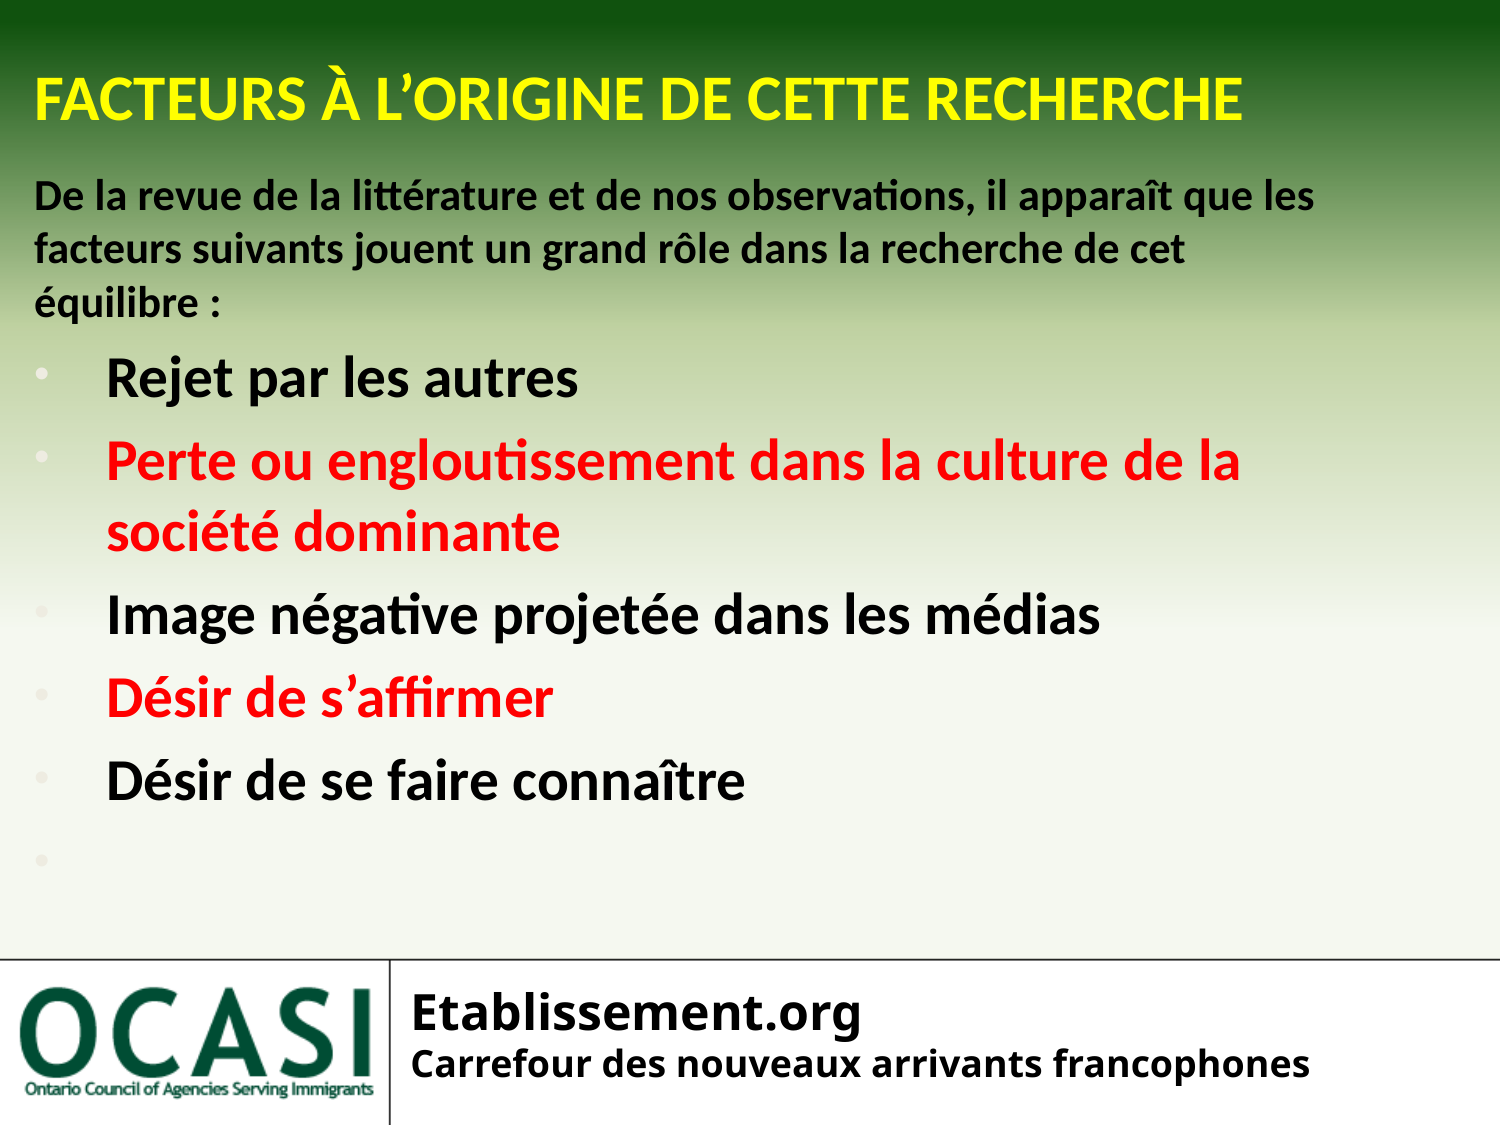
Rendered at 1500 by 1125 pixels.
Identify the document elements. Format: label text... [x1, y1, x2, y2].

text_box FACTEURS À L’ORIGINE DE CETTE RECHERCHE [19, 30, 1295, 158]
text_box De la revue de la littérature et de nos observations, il apparaît que les facteurs suivants jouent un grand rôle dans la recherche de cet équilibre : Rejet par les autres Perte ou engloutissement dans la culture de la société dominante Image négative projetée dans les médias Désir de s’affirmer Désir de se faire connaître [19, 158, 1370, 905]
picture [0, 0, 1500, 1125]
text_box Etablissement.org Carrefour des nouveaux arrivants francophones [395, 972, 1400, 1093]
